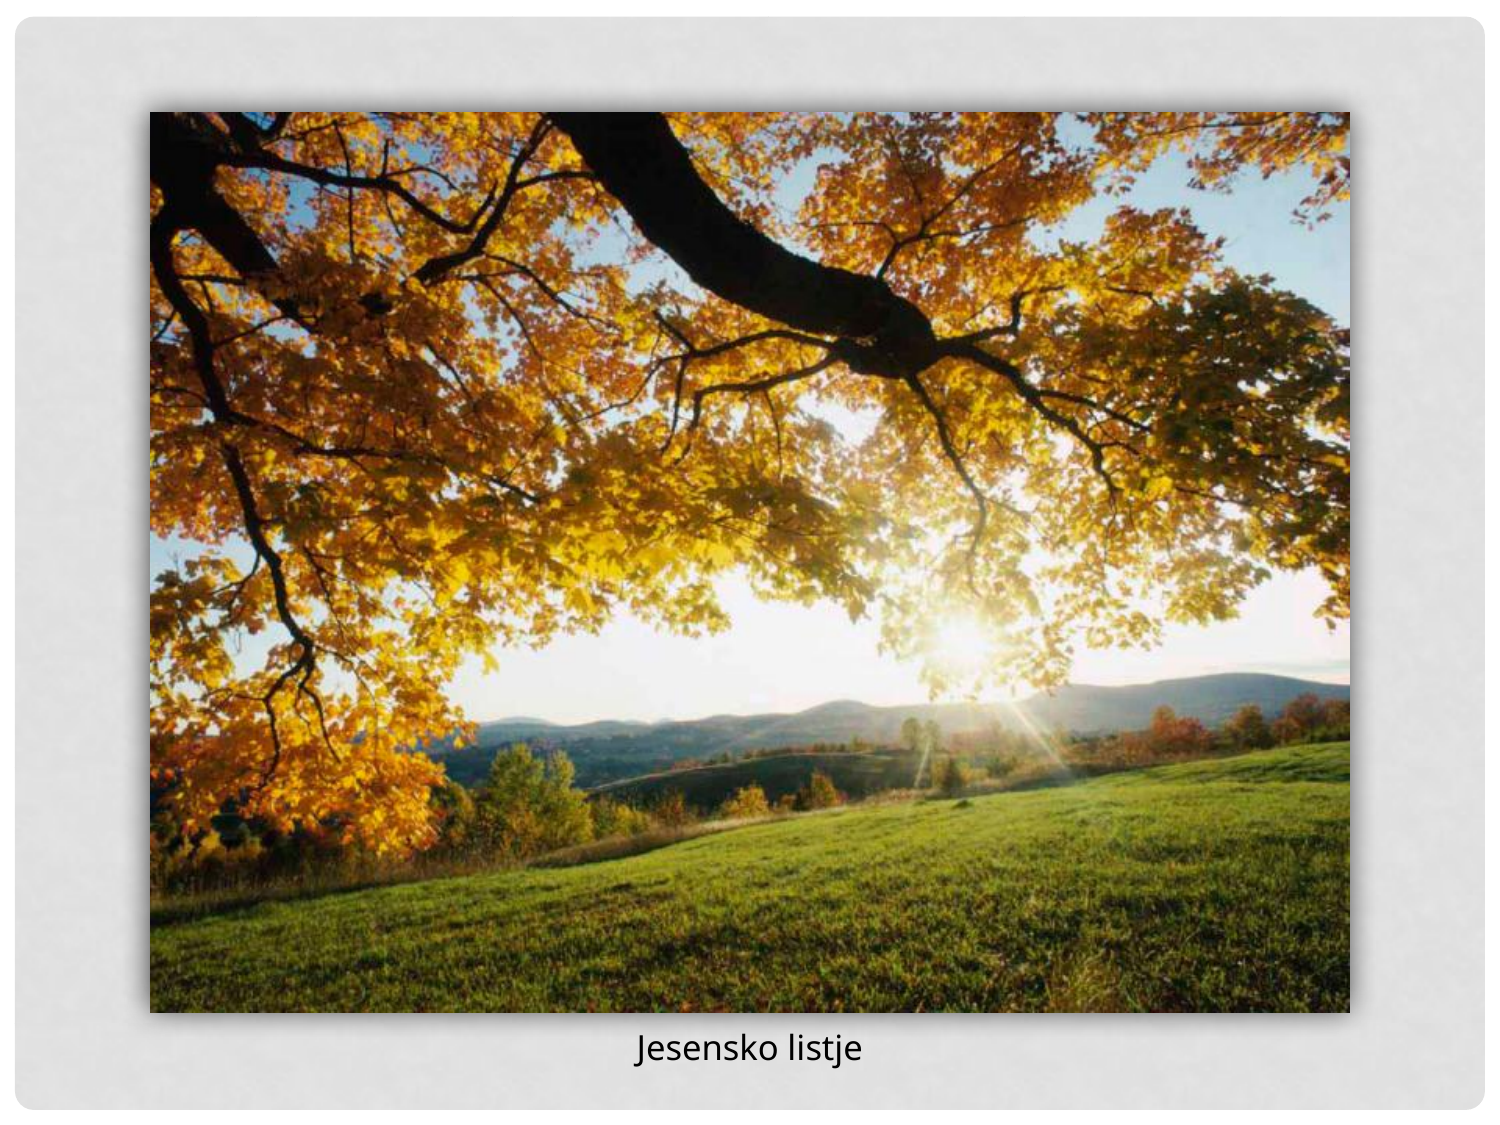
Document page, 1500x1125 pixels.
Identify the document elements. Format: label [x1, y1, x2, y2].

text_box [149, 112, 1351, 1076]
